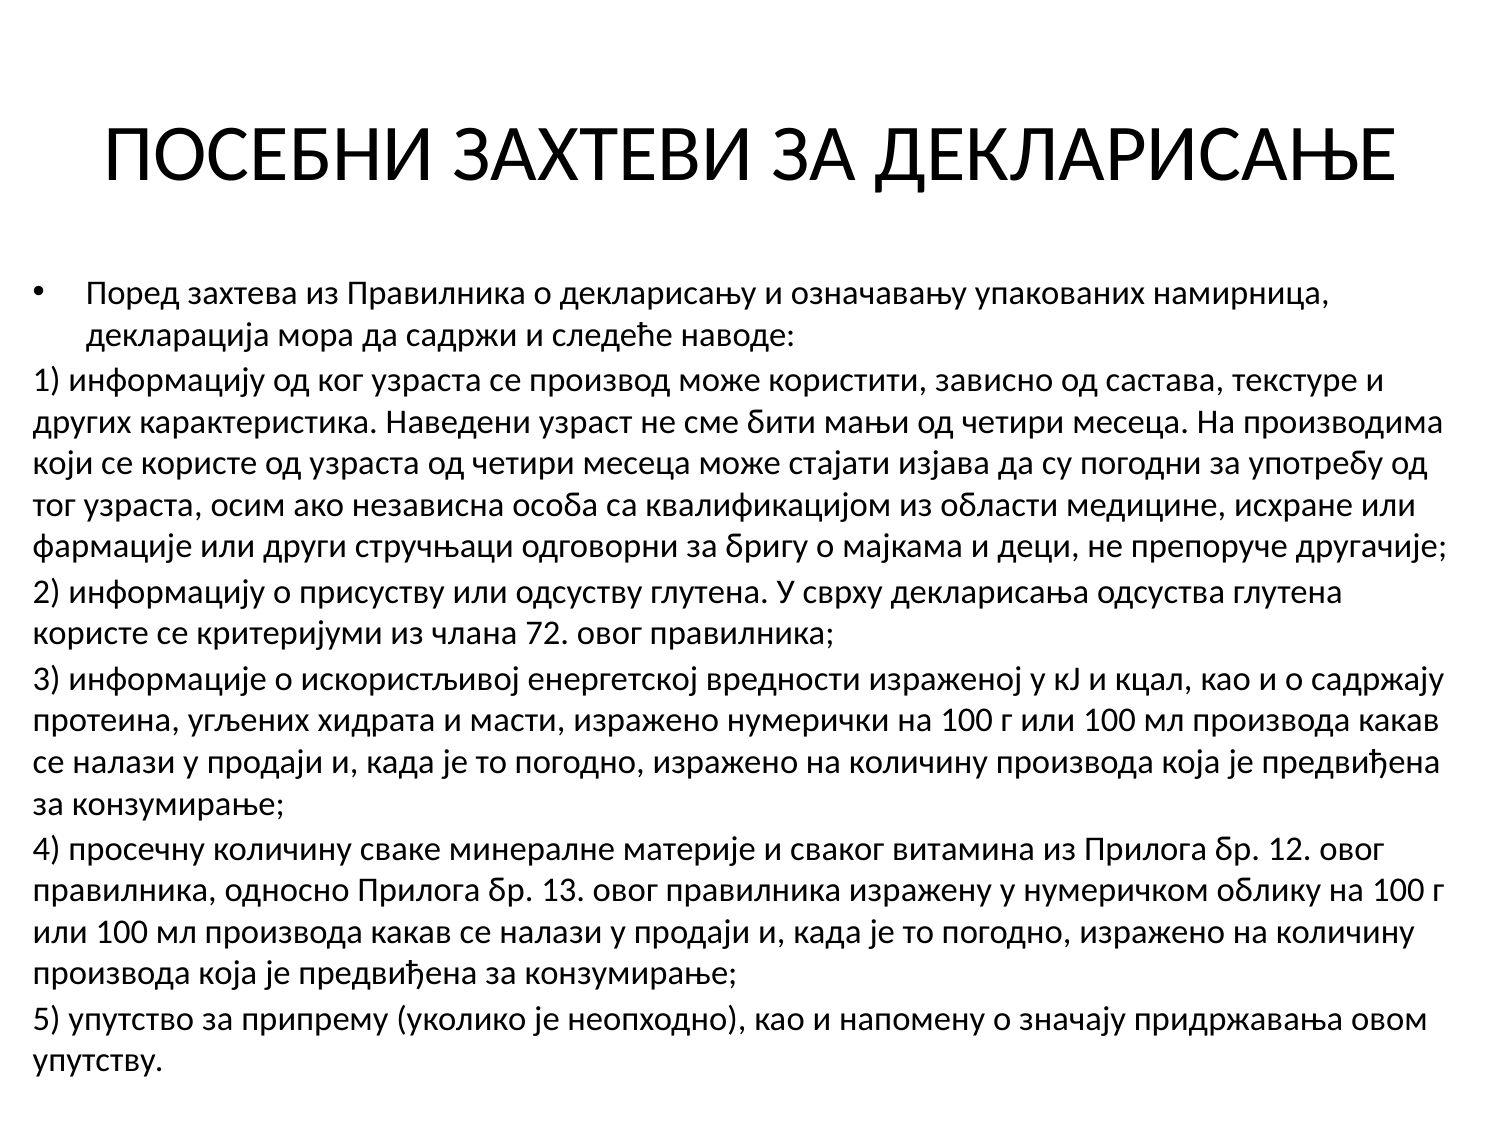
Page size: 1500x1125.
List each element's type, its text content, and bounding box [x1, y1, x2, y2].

title ПОСЕБНИ ЗАХТЕВИ ЗА ДЕКЛАРИСАЊЕ [76, 54, 1427, 243]
list Поред захтева из Правилника о декларисању и означавању упакованих намирница, декларација мора да садржи и следеће наводе: 1) информацију од ког узраста се производ може користити, зависно од састава, текстуре и других карактеристика. Наведени узраст не сме бити мањи од четири месеца. На производима који се користе од узраста од четири месеца може стајати изјава да су погодни за употребу од тог узраста, осим ако независна особа са квалификацијом из области медицине, исхране или фармације или други стручњаци одговорни за бригу о мајкама и деци, не препоруче другачије; 2) информацију о присуству или одсуству глутена. У сврху декларисања одсуства глутена користе се критеријуми из члана 72. овог правилника; 3) информације о искористљивој енергетској вредности израженој у кЈ и кцал, као и о садржају протеина, угљених хидрата и масти, изражено нумерички на 100 г или 100 мл производа какав се налази у продаји и, када је то погодно, изражено на количину производа која је предвиђена за конзумирање; 4) просечну количину сваке минералне материје и сваког витамина из Прилога бр. 12. овог правилника, односно Прилога бр. 13. овог правилника изражену у нумеричком облику на 100 г или 100 мл производа какав се налази у продаји и, када је то погодно, изражено на количину производа која је предвиђена за конзумирање; 5) упутство за припрему (уколико је неопходно), као и напомену о значају придржавања овом упутству. [17, 262, 1483, 1106]
